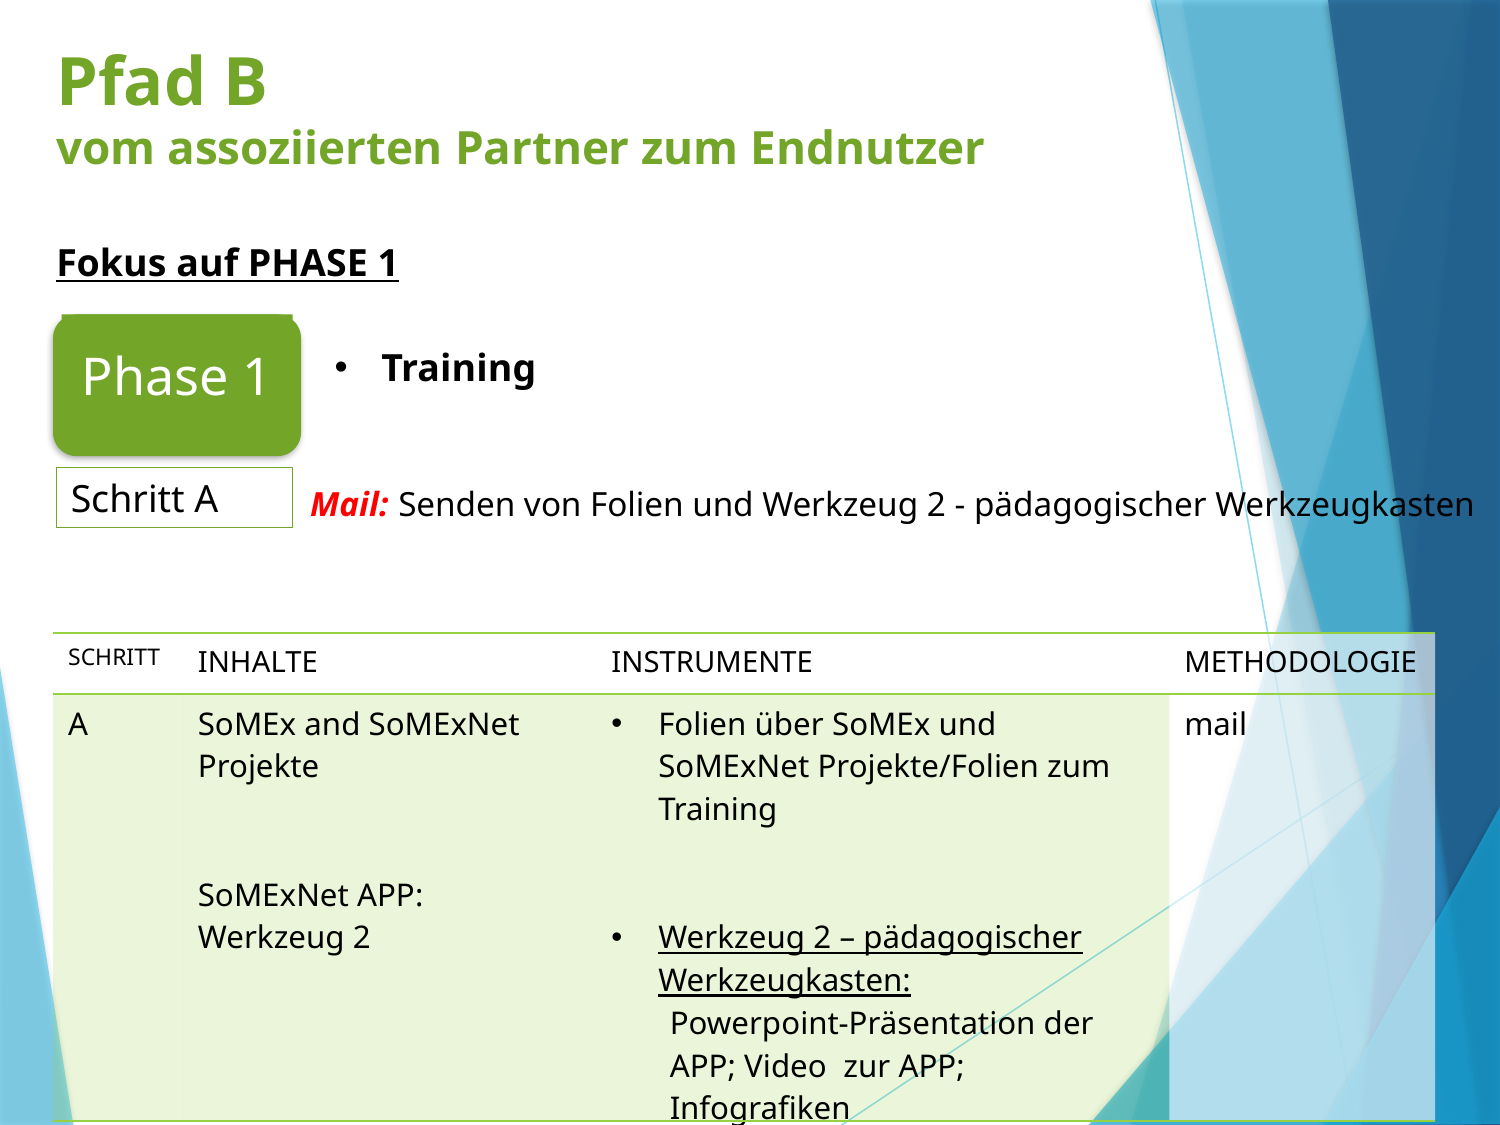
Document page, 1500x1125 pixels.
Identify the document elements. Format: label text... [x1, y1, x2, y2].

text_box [52, 313, 302, 457]
table_cell A [53, 695, 183, 1120]
table_header INSTRUMENTE [596, 634, 1169, 693]
table_header SCHRITT [53, 634, 183, 693]
title Pfad B vom assoziierten Partner zum Endnutzer [41, 30, 1415, 114]
table_cell mail [1169, 695, 1435, 1120]
text_box Mail: Senden von Folien und Werkzeug 2 - pädagogischer Werkzeugkasten [295, 471, 1492, 532]
text_box Schritt A [56, 467, 293, 528]
table_header METHODOLOGIE [1169, 634, 1435, 693]
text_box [324, 302, 1500, 432]
table_header INHALTE [183, 634, 596, 693]
table_cell SoMEx and SoMExNet Projekte SoMExNet APP: Werkzeug 2 [183, 695, 596, 1120]
table_cell Folien über SoMEx und SoMExNet Projekte/Folien zum Training Werkzeug 2 – pädagogischer Werkzeugkasten: Powerpoint-Präsentation der APP; Video zur APP; Infografiken [596, 695, 1169, 1120]
text_box Fokus auf PHASE 1 [41, 231, 1187, 300]
